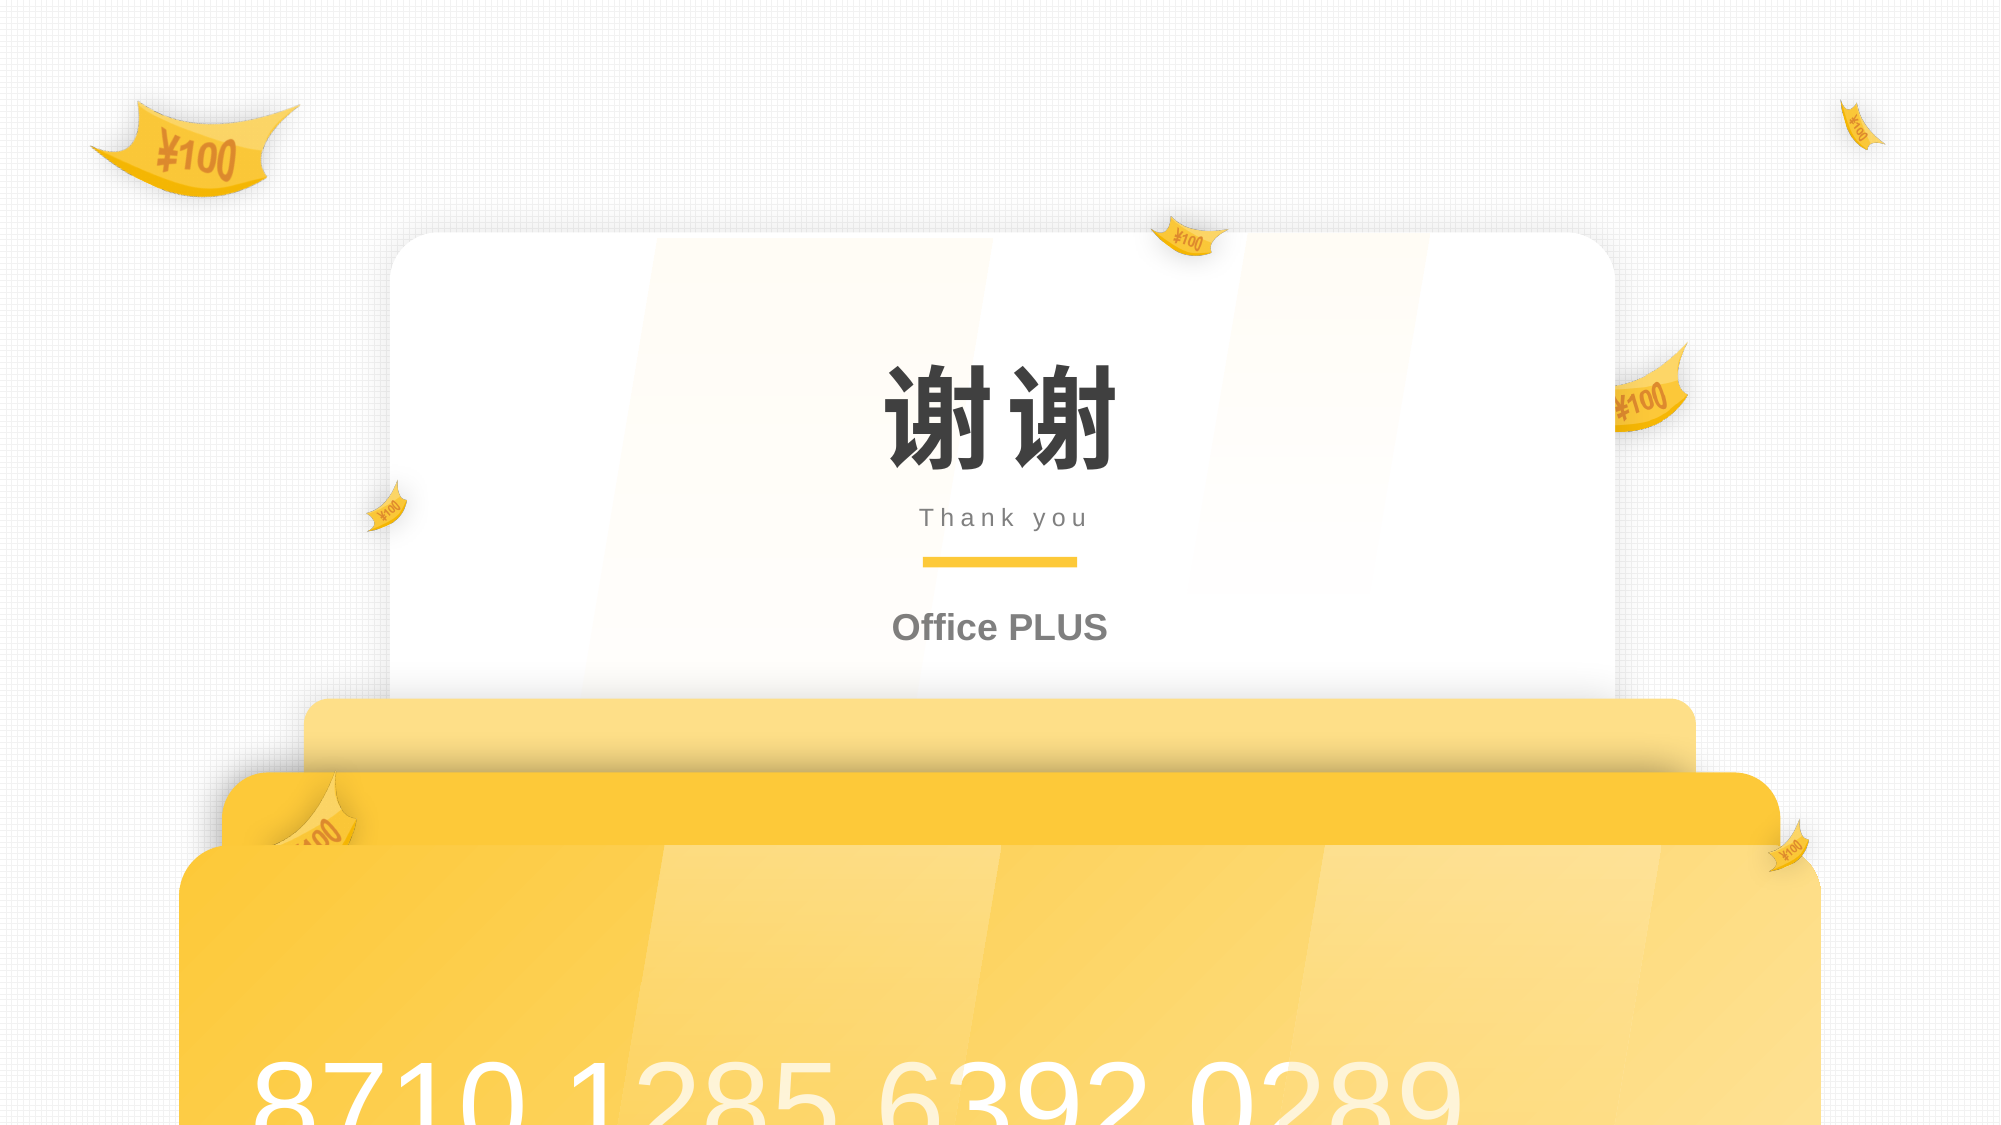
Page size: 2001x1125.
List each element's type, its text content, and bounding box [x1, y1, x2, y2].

picture [1616, 341, 1688, 432]
picture [230, 770, 367, 845]
list 谢谢 [858, 340, 1142, 492]
picture [353, 480, 412, 533]
picture [86, 31, 300, 227]
list Office PLUS [875, 595, 1125, 656]
picture [1149, 192, 1228, 268]
picture [1755, 819, 1814, 873]
list Thank you [900, 494, 1105, 540]
picture [1839, 91, 1885, 153]
